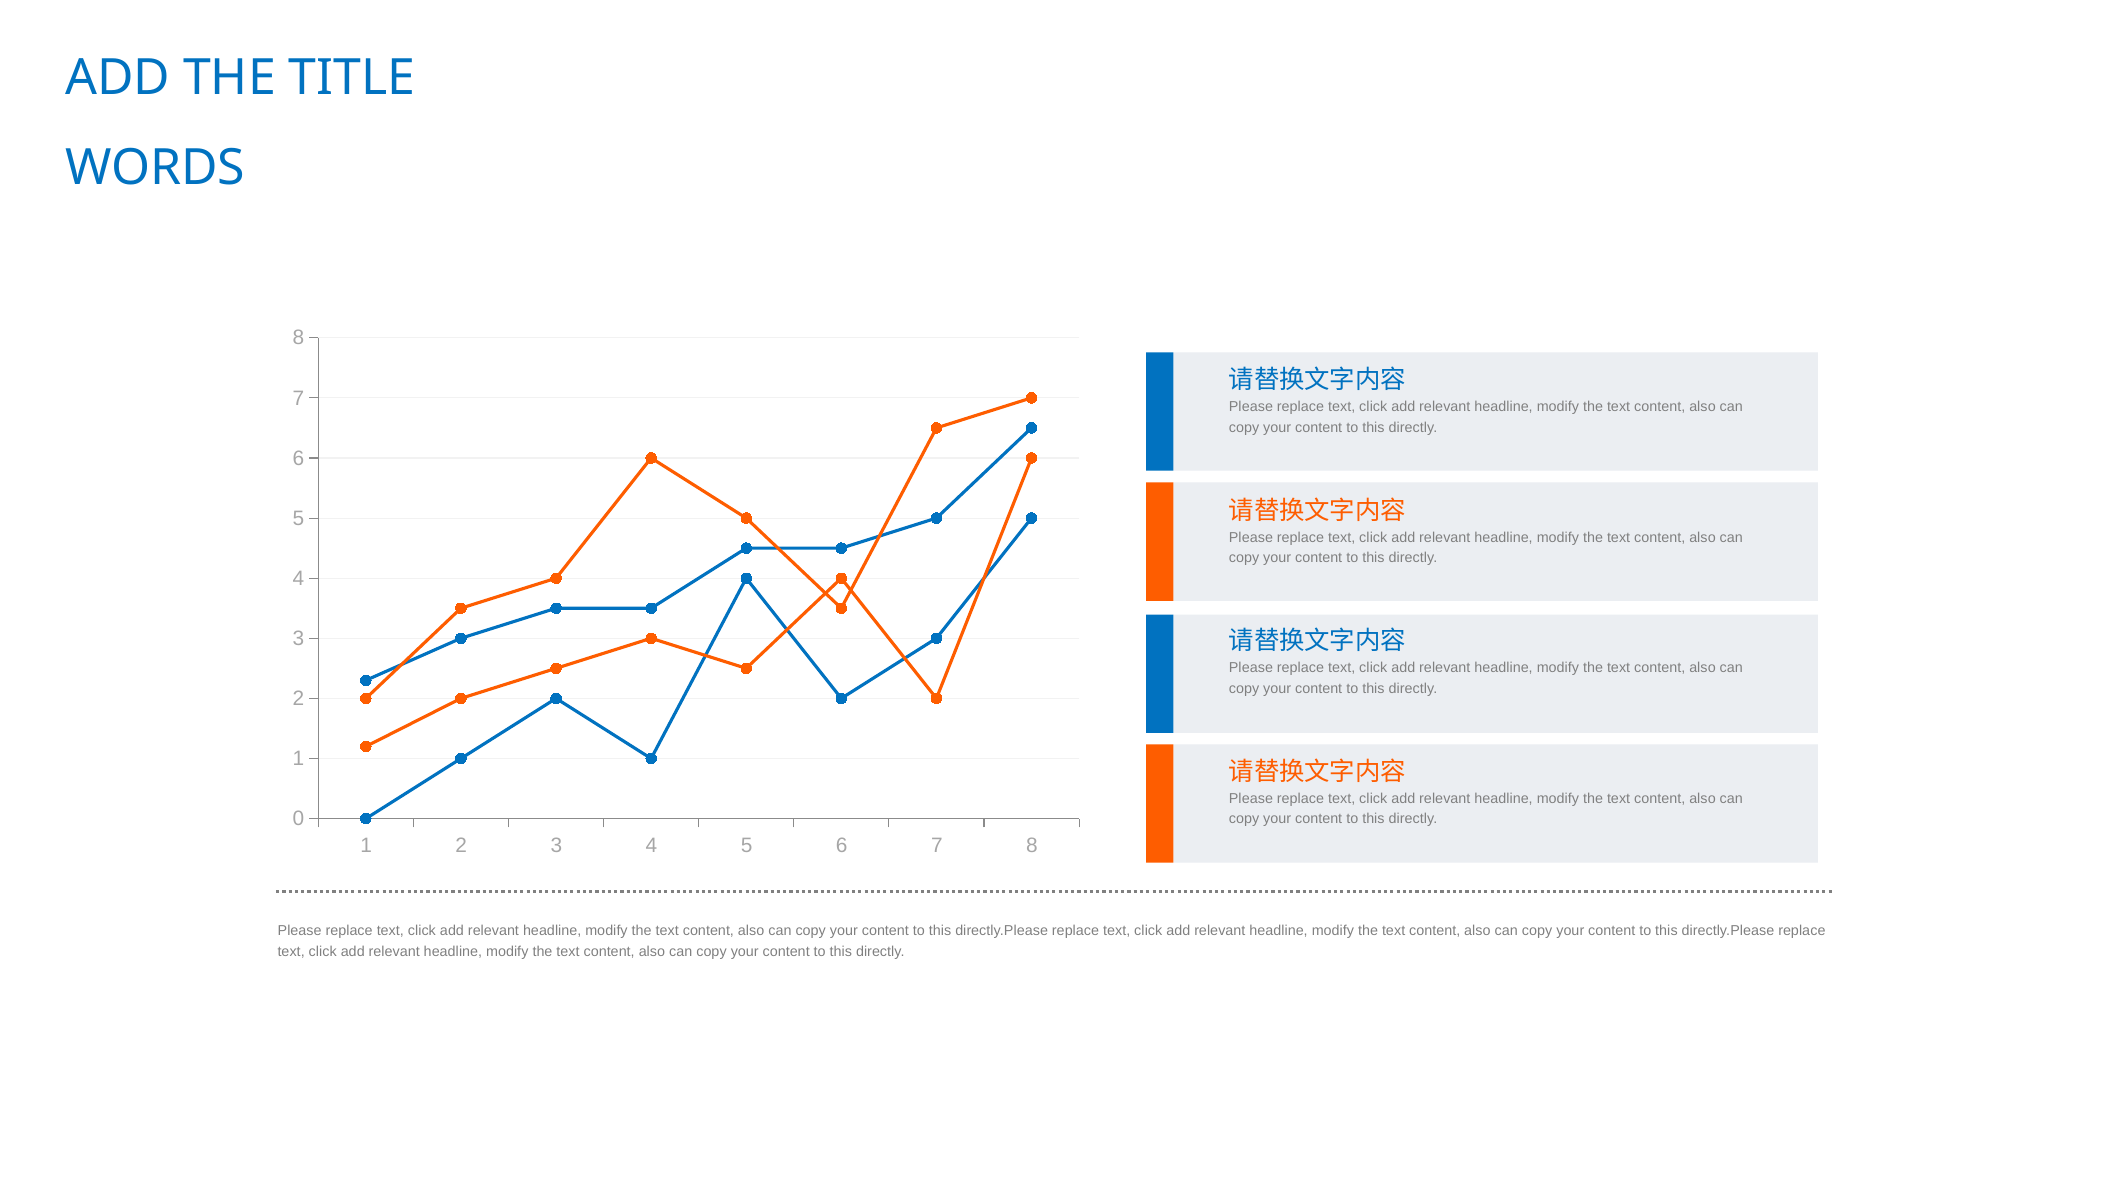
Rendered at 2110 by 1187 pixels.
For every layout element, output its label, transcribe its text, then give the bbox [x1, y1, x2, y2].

text_box Please replace text, click add relevant headline, modify the text content, also can copy your content to this directly.Please replace text, click add relevant headline, modify the text content, also can copy your content to this directly.Please replace text, click add relevant headline, modify the text content, also can copy your content to this directly. [277, 917, 1832, 960]
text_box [1146, 614, 1818, 733]
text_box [1146, 352, 1818, 471]
text_box ADD THE TITLE WORDS [50, 7, 583, 202]
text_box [1146, 482, 1818, 601]
chart [276, 315, 1096, 868]
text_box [1146, 744, 1818, 863]
